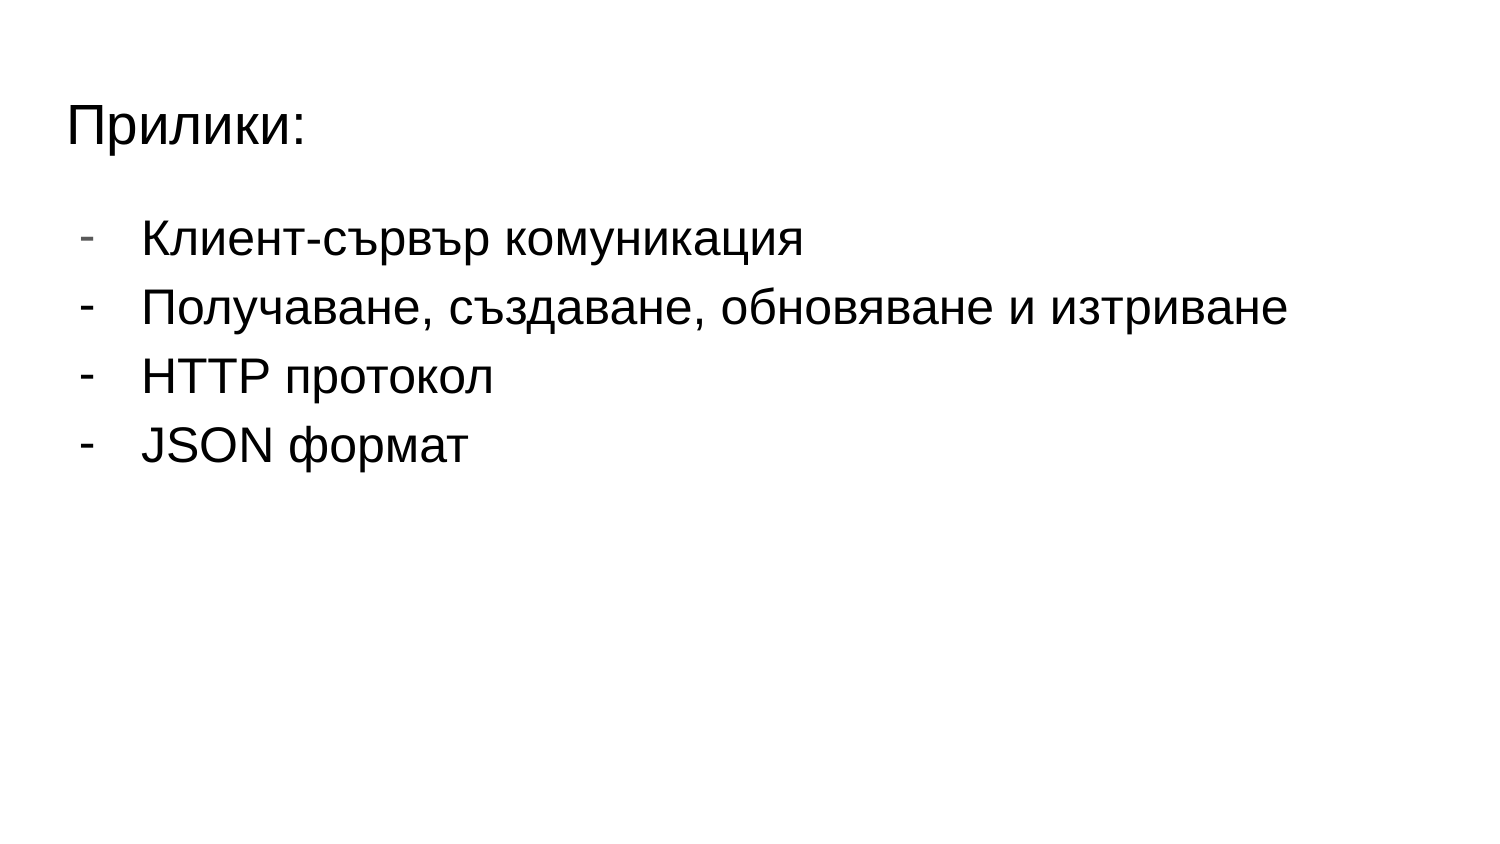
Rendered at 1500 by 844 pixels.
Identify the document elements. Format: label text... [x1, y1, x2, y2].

title Прилики: [51, 72, 1449, 167]
list Клиент-сървър комуникация Получаване, създаване, обновяване и изтриване HTTP протокол JSON формат [51, 181, 1449, 743]
